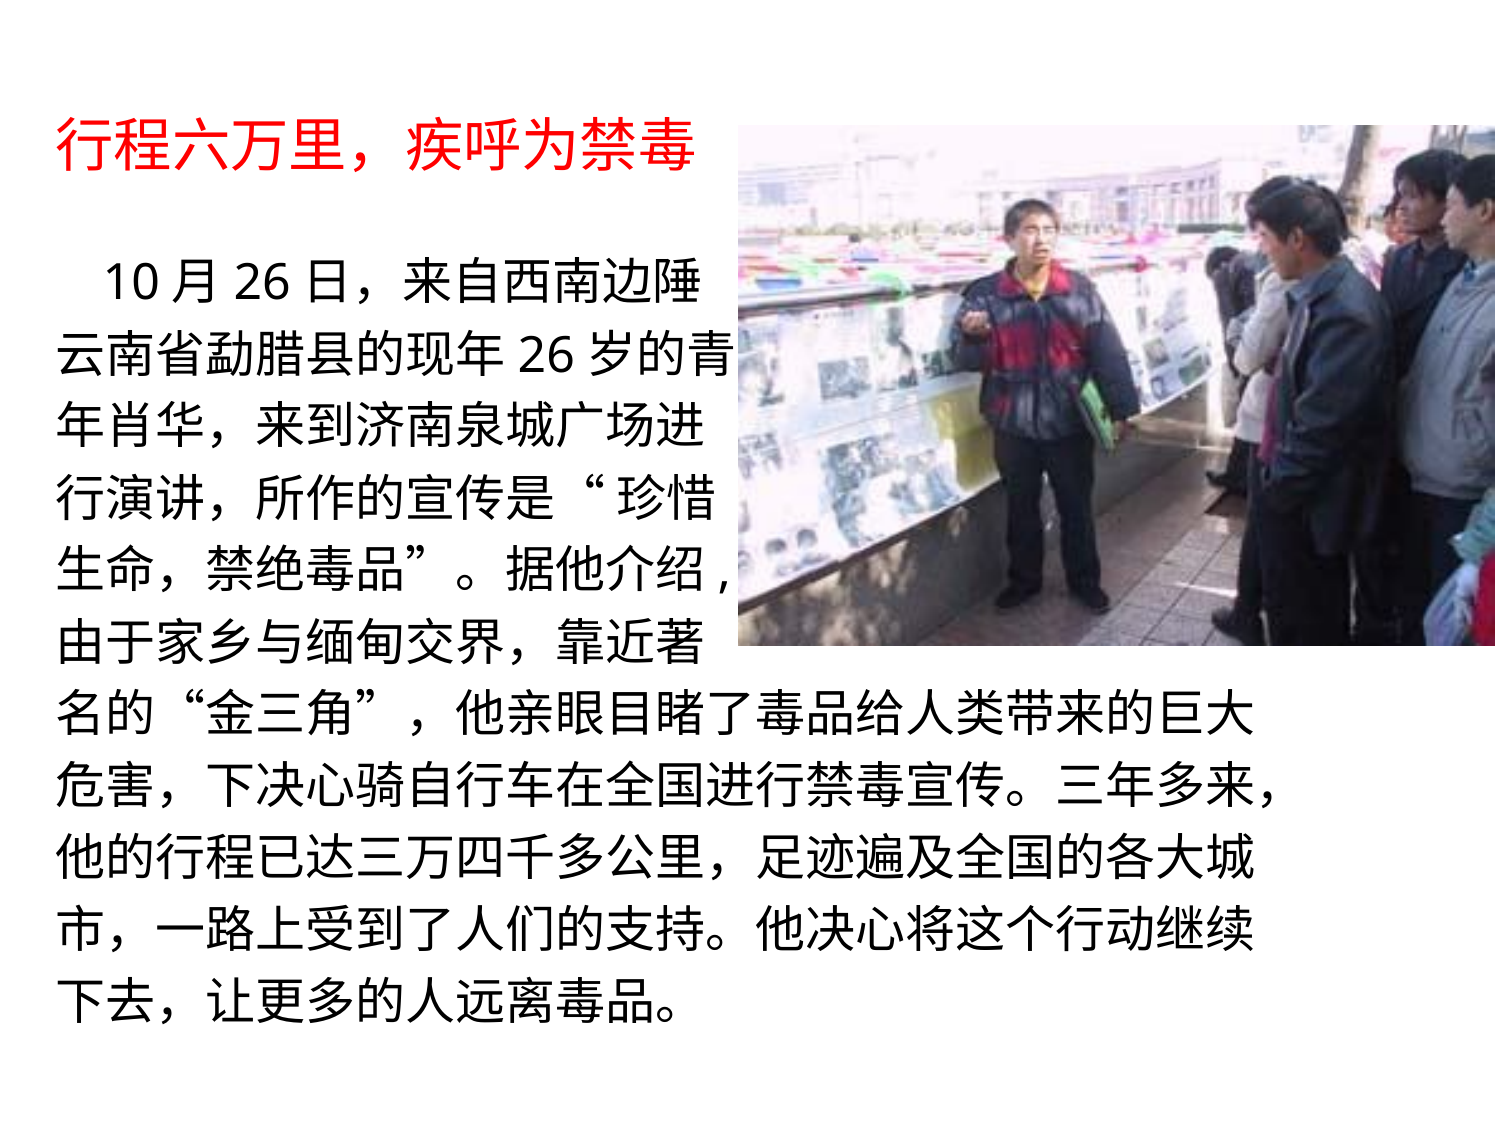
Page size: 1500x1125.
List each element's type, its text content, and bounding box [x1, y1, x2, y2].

picture [738, 125, 1495, 646]
title 行程六万里，疾呼为禁毒 10月26日，来自西南边陲 云南省勐腊县的现年26岁的青 年肖华，来到济南泉城广场进 行演讲，所作的宣传是“ 珍惜 生命，禁绝毒品”。据他介绍, 由于家乡与缅甸交界，靠近著 名的“金三角”，他亲眼目睹了毒品给人类带来的巨大危害，下决心骑自行车在全国进行禁毒宣传。三年多来，他的行程已达三万四千多公里，足迹遍及全国的各大城市，一路上受到了人们的支持。他决心将这个行动继续下去，让更多的人远离毒品。 [40, 101, 1306, 1023]
